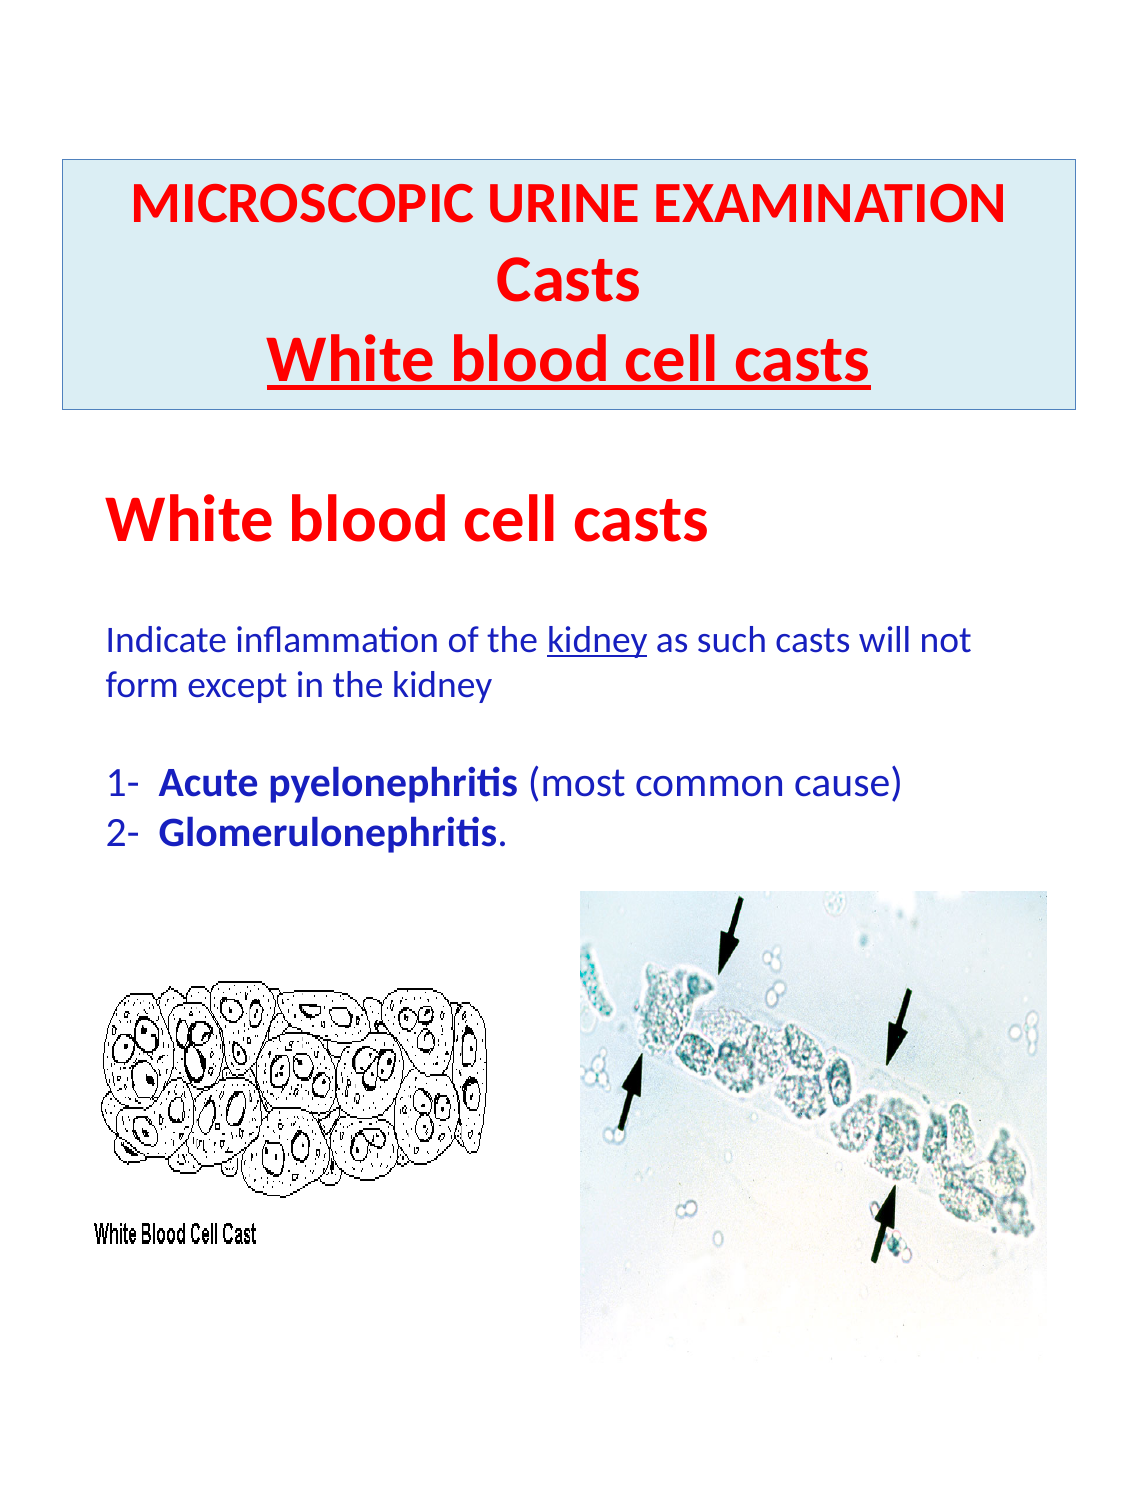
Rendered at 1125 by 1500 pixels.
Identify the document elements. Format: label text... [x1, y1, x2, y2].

picture [579, 890, 1048, 1364]
text_box MICROSCOPIC URINE EXAMINATION Casts White blood cell casts [62, 159, 1076, 410]
picture [90, 950, 515, 1253]
text_box White blood cell casts Indicate inflammation of the kidney as such casts will not form except in the kidney 1- Acute pyelonephritis (most common cause) 2- Glomerulonephritis. [90, 467, 1048, 908]
